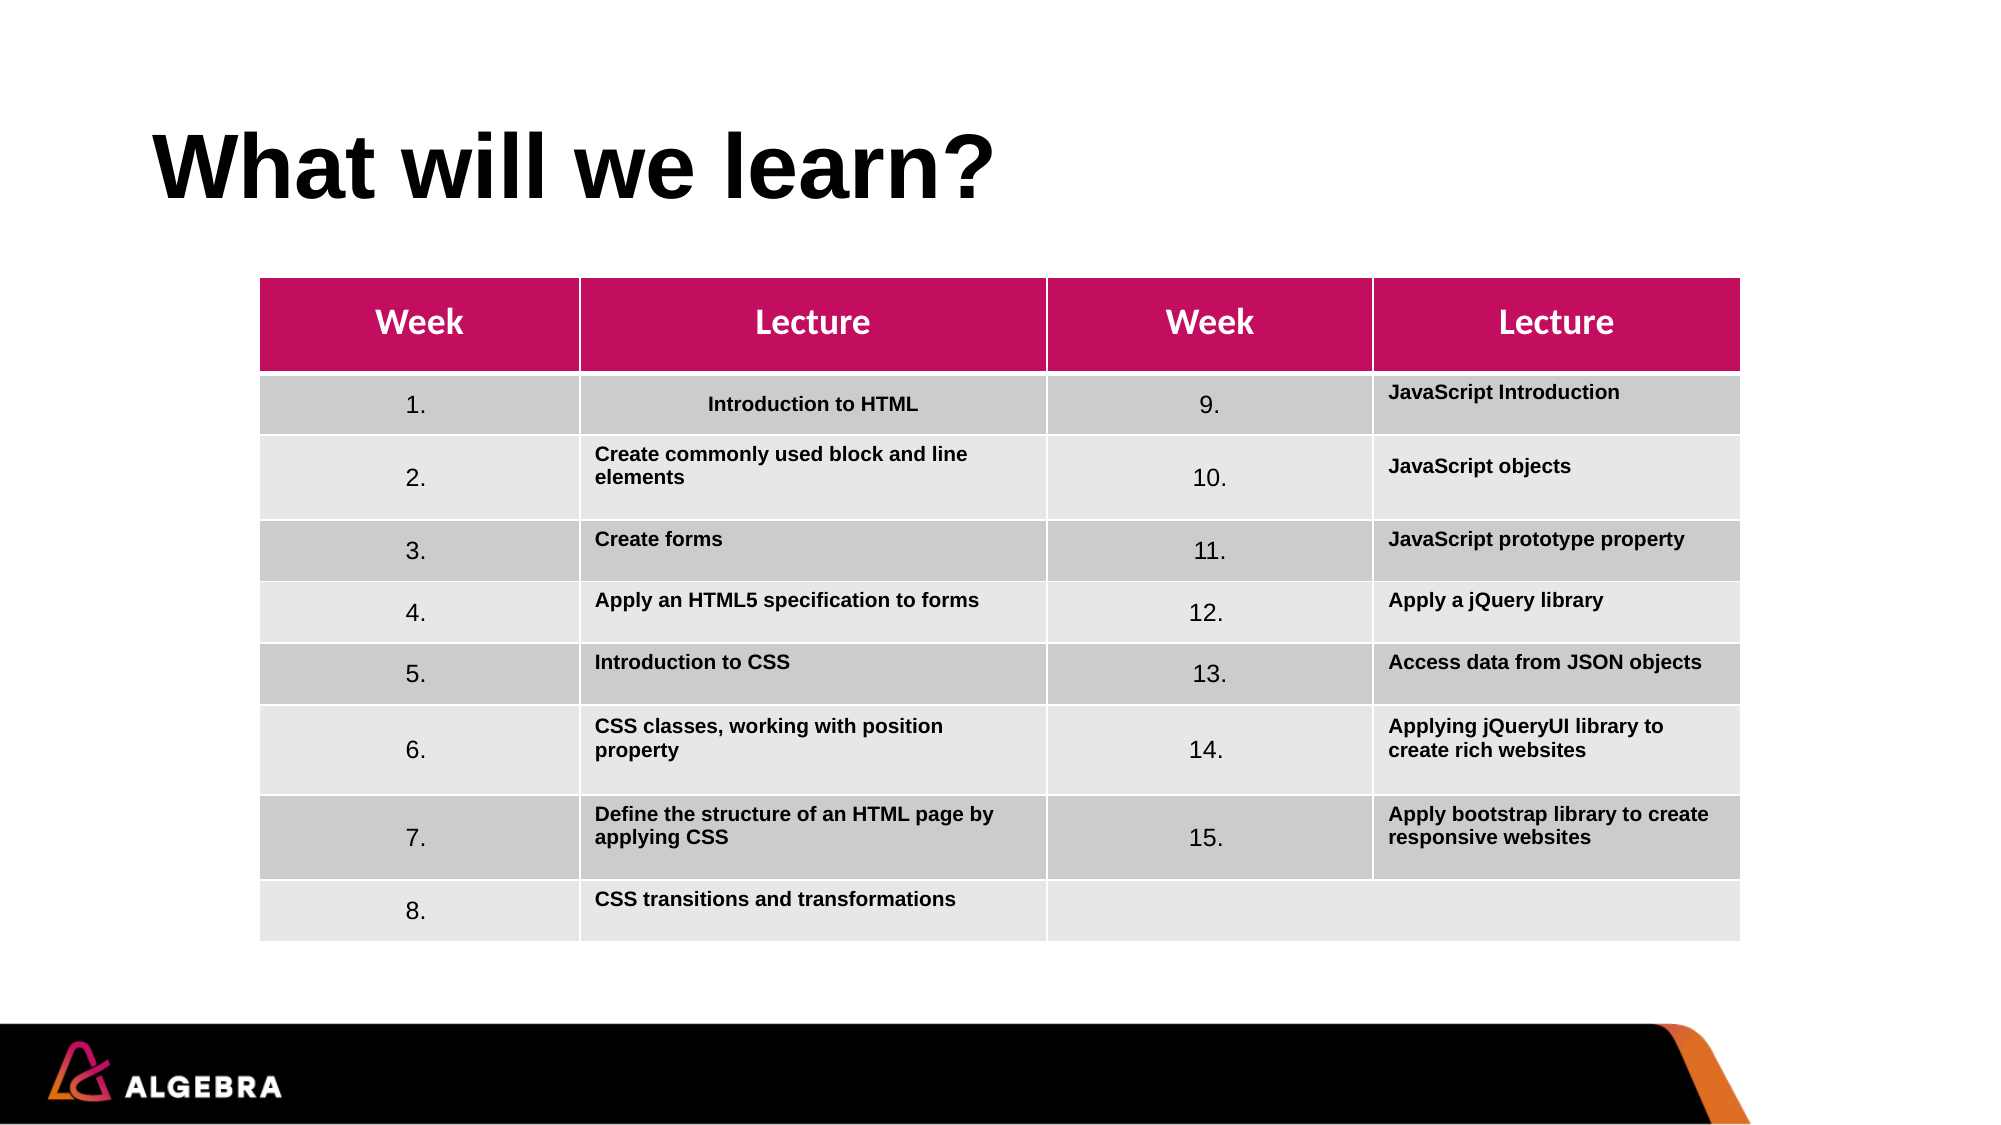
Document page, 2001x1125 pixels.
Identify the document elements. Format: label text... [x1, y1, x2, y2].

table_cell 2. [260, 436, 579, 519]
table_cell 14. [1048, 706, 1372, 794]
table_cell 12. [1048, 582, 1372, 642]
table_cell CSS classes, working with position property [581, 706, 1046, 794]
table_cell Introduction to HTML [581, 376, 1046, 434]
table_cell Define the structure of an HTML page by applying CSS [581, 796, 1046, 879]
table_cell 15. [1048, 796, 1372, 879]
table_header Lecture [581, 278, 1046, 371]
table_cell 13. [1048, 644, 1372, 704]
table_cell CSS transitions and transformations [581, 881, 1046, 941]
table_cell 3. [260, 521, 579, 581]
table_cell 11. [1048, 521, 1372, 581]
table_cell 6. [260, 706, 579, 794]
picture [0, 1023, 1958, 1125]
table_cell Create commonly used block and line elements [581, 436, 1046, 519]
table_cell 1. [260, 376, 579, 434]
table_header Week [260, 278, 579, 371]
table_cell [1048, 881, 1740, 941]
table_cell 10. [1048, 436, 1372, 519]
title What will we learn? [137, 59, 1863, 278]
table_cell Apply a jQuery library [1374, 582, 1740, 642]
table_cell Access data from JSON objects [1374, 644, 1740, 704]
table_header Lecture [1374, 278, 1740, 371]
table_cell 4. [260, 582, 579, 642]
table_cell Applying jQueryUI library to create rich websites [1374, 706, 1740, 794]
table_cell Apply an HTML5 specification to forms [581, 582, 1046, 642]
table_header Week [1048, 278, 1372, 371]
table_cell 8. [260, 881, 579, 941]
table_cell Create forms [581, 521, 1046, 581]
table_cell 9. [1048, 376, 1372, 434]
table_cell JavaScript prototype property [1374, 521, 1740, 581]
table_cell Introduction to CSS [581, 644, 1046, 704]
table_cell JavaScript Introduction [1374, 376, 1740, 434]
table_cell Apply bootstrap library to create responsive websites [1374, 796, 1740, 879]
table_cell 7. [260, 796, 579, 879]
table_cell JavaScript objects [1374, 436, 1740, 519]
table_cell 5. [260, 644, 579, 704]
